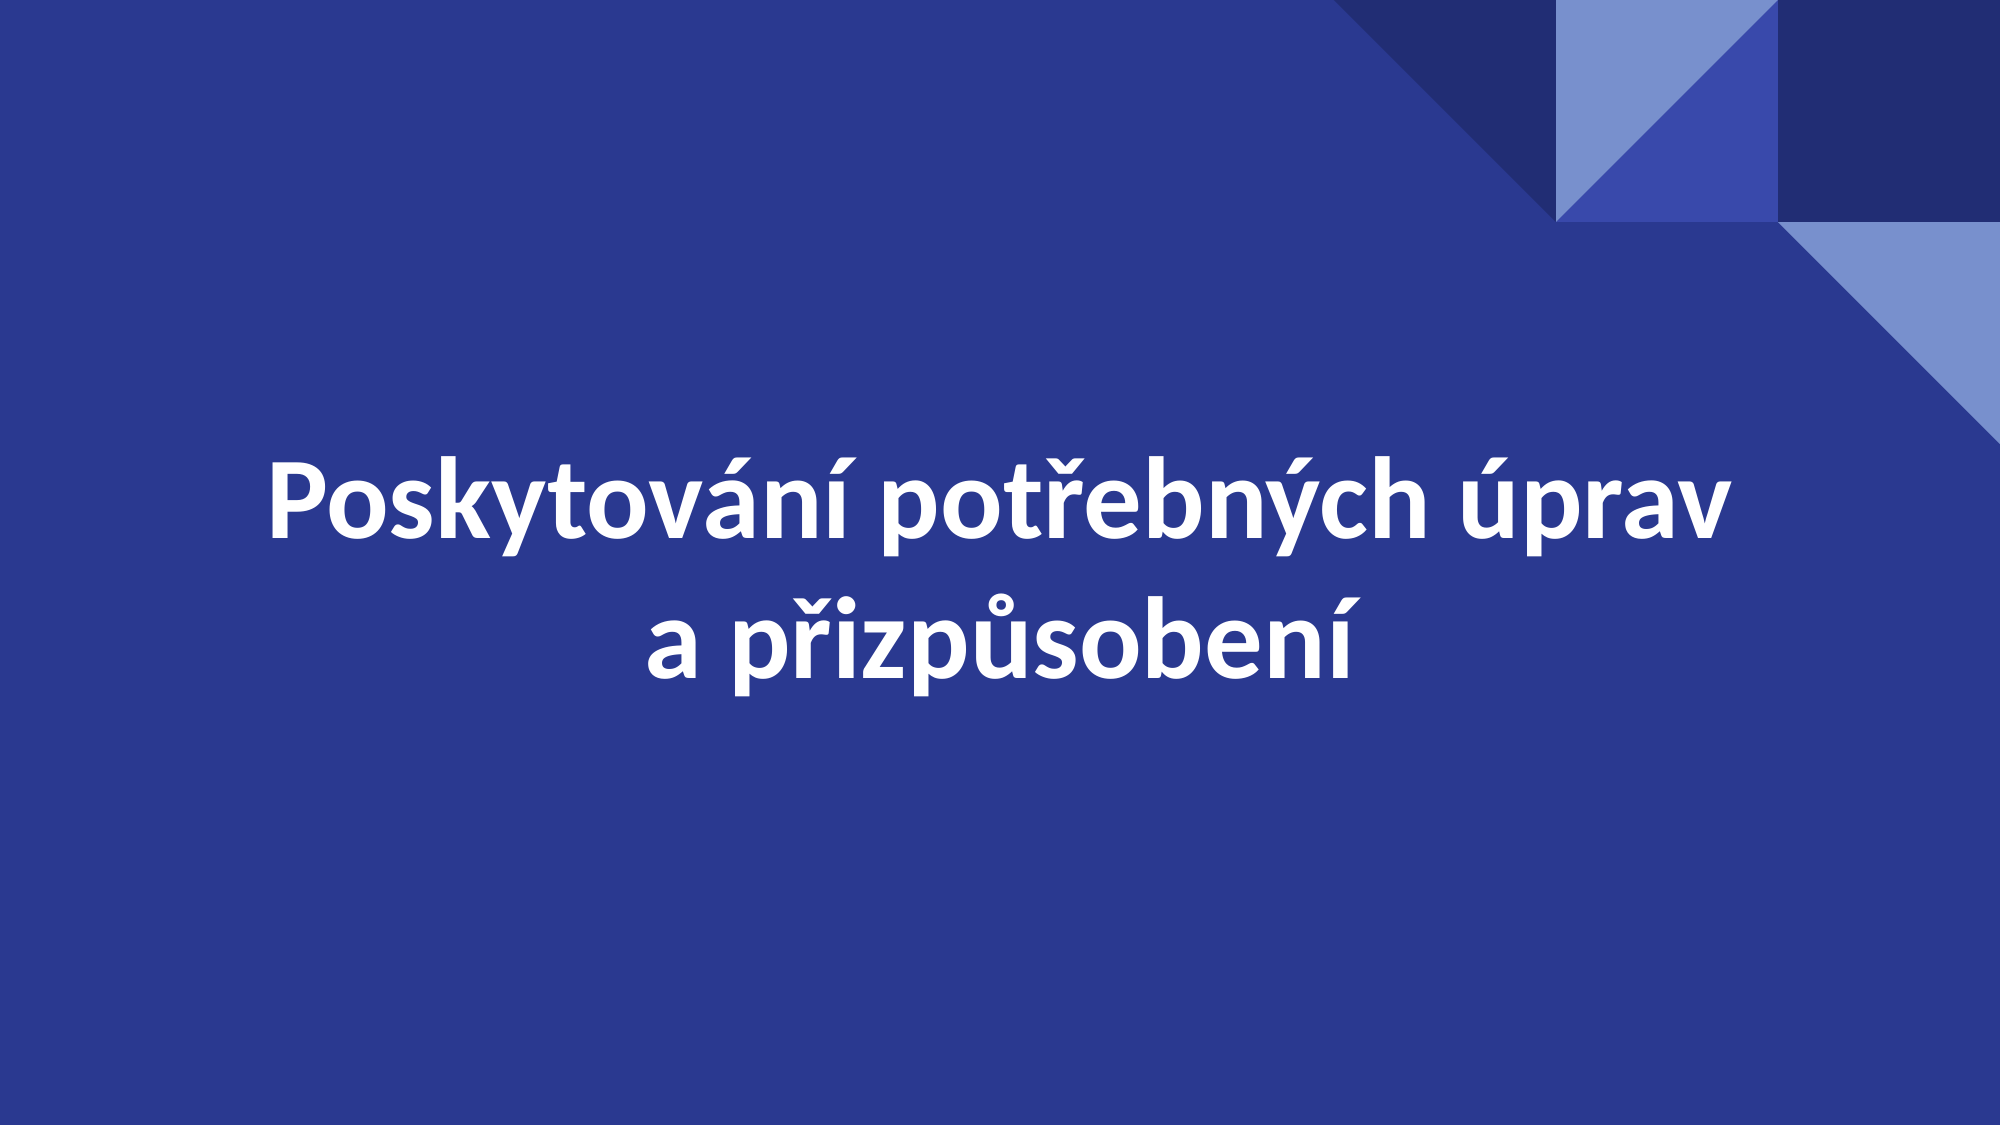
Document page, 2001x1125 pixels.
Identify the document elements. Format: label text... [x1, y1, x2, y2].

title Poskytování potřebných úprav a přizpůsobení [249, 415, 1750, 710]
